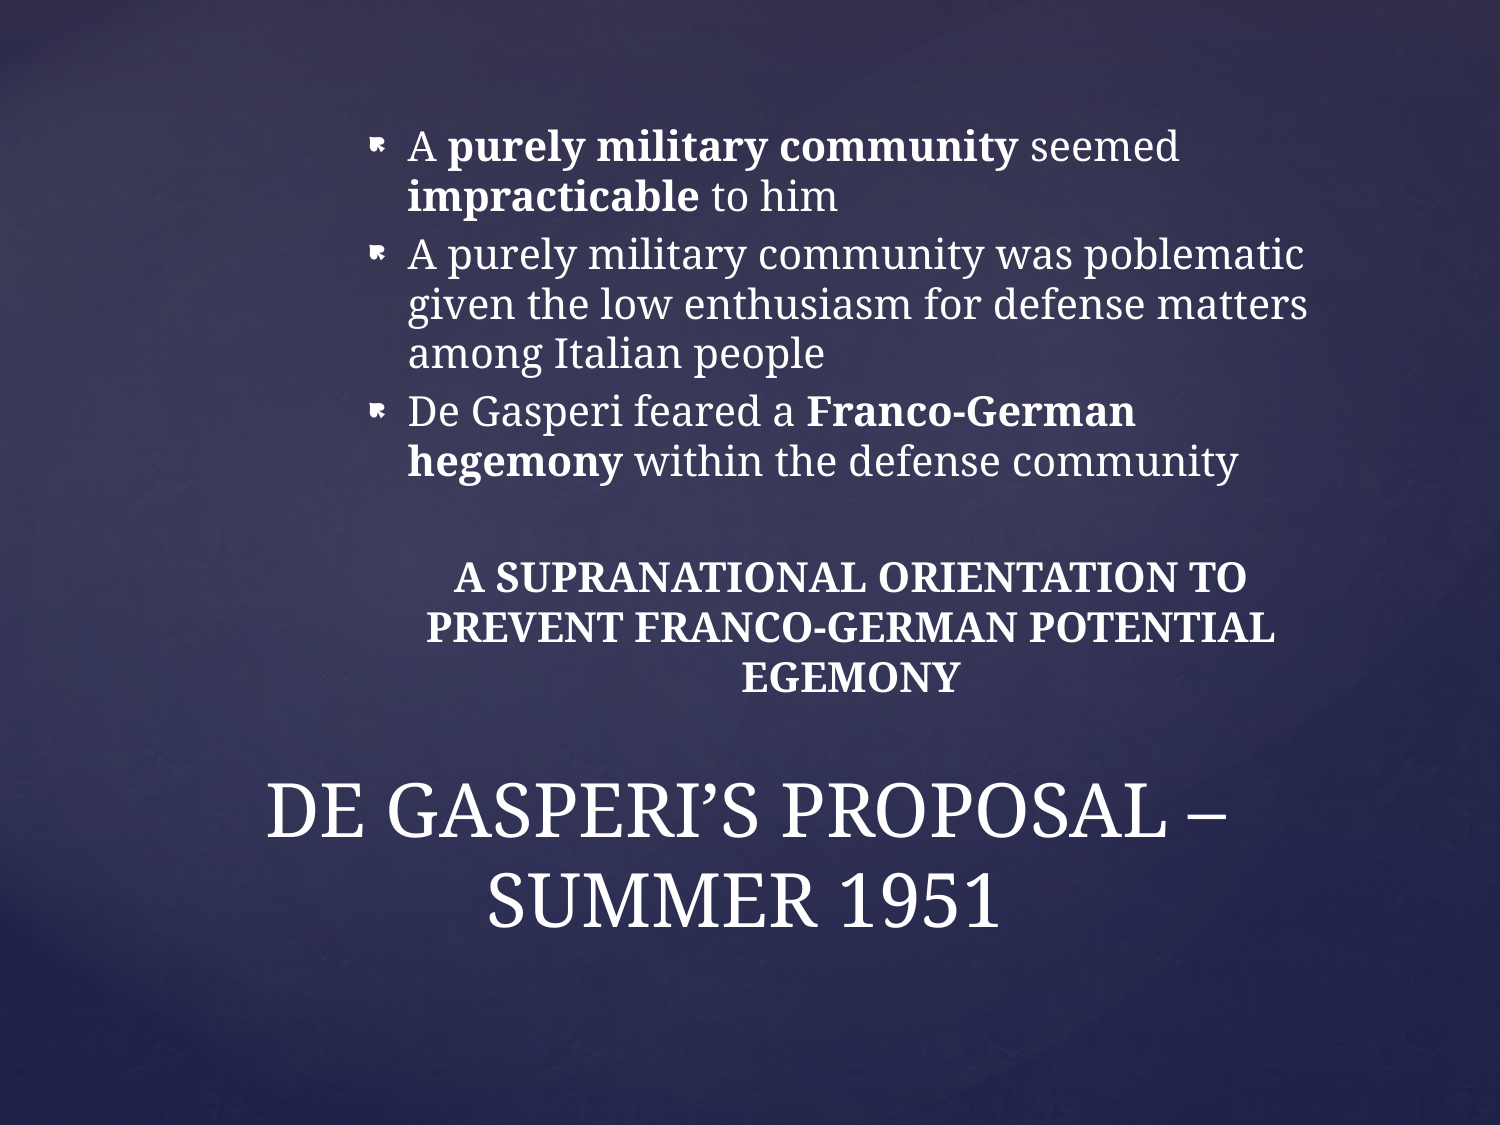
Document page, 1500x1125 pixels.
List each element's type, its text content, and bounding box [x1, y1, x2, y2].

title DE GASPERI’S PROPOSAL – SUMMER 1951 [127, 800, 1365, 950]
list A purely military community seemed impracticable to him A purely military community was poblematic given the low enthusiasm for defense matters among Italian people De Gasperi feared a Franco-German hegemony within the defense community A SUPRANATIONAL ORIENTATION TO PREVENT FRANCO-GERMAN POTENTIAL EGEMONY [350, 112, 1350, 713]
